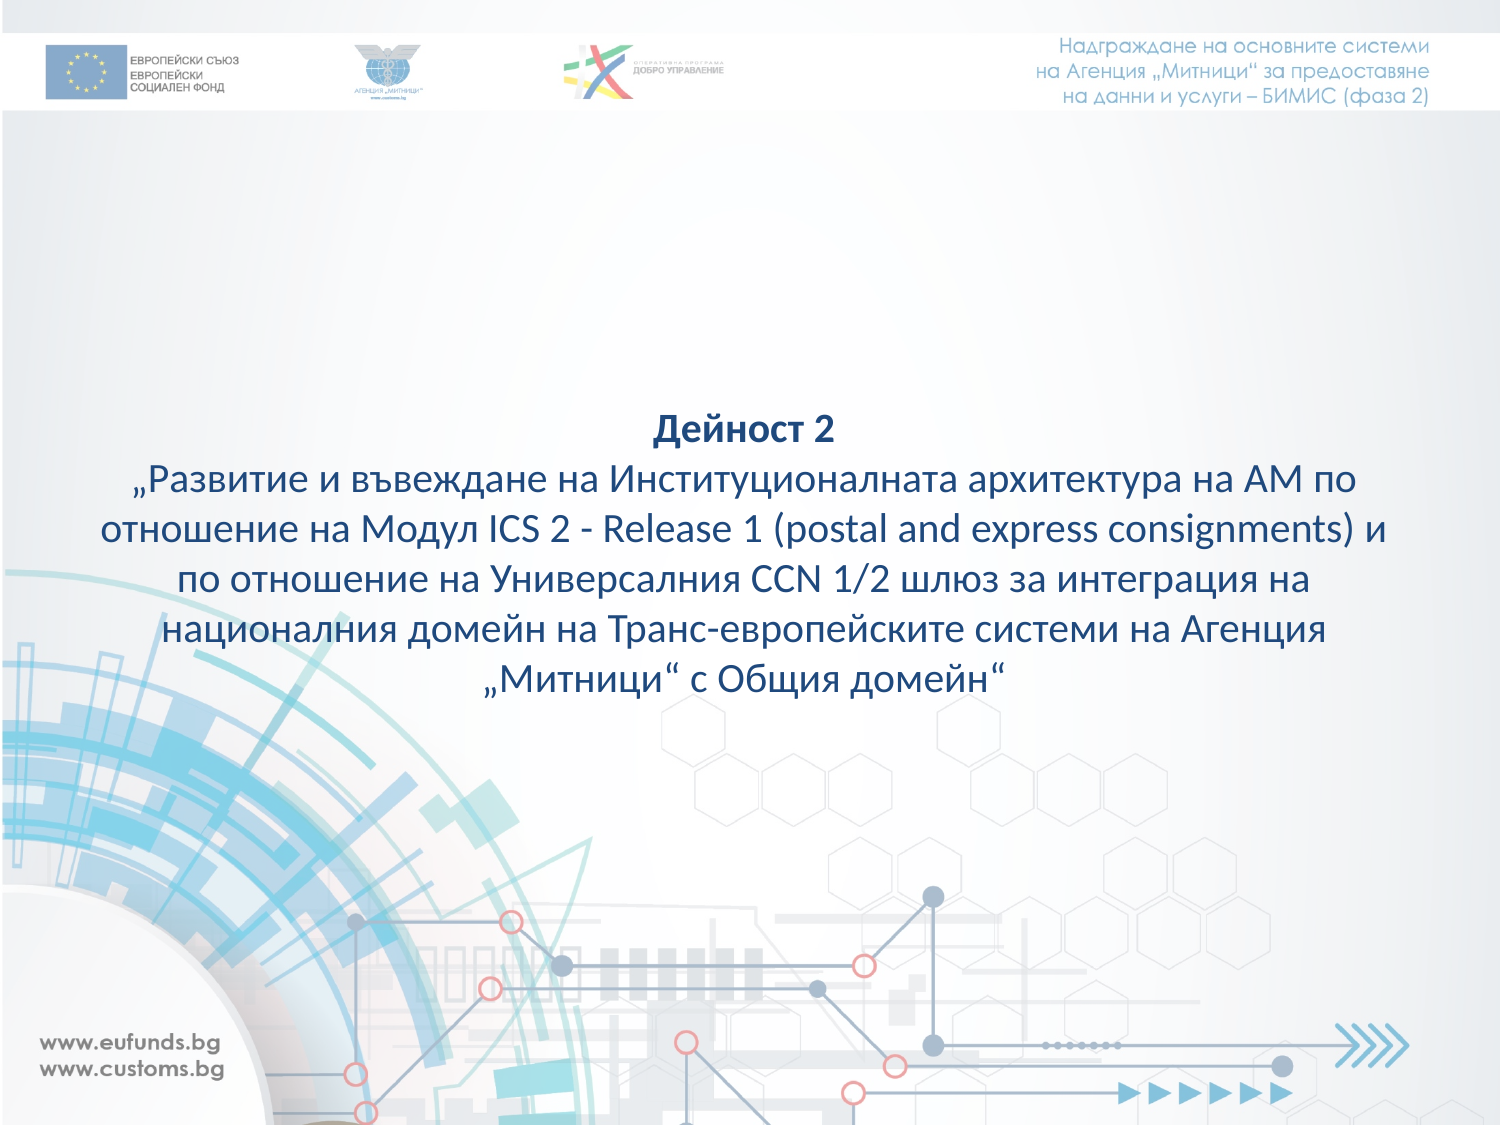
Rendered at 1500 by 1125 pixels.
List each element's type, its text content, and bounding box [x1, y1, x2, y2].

title Дейност 2 „Развитие и въвеждане на Институционалната архитектура на АМ по отношение на Модул ICS 2 - Release 1 (postal and express consignments) и по отношение на Универсалния CCN 1/2 шлюз за интеграция на националния домейн на Транс-европейските системи на Агенция „Митници“ с Общия домейн“ [64, 219, 1424, 882]
